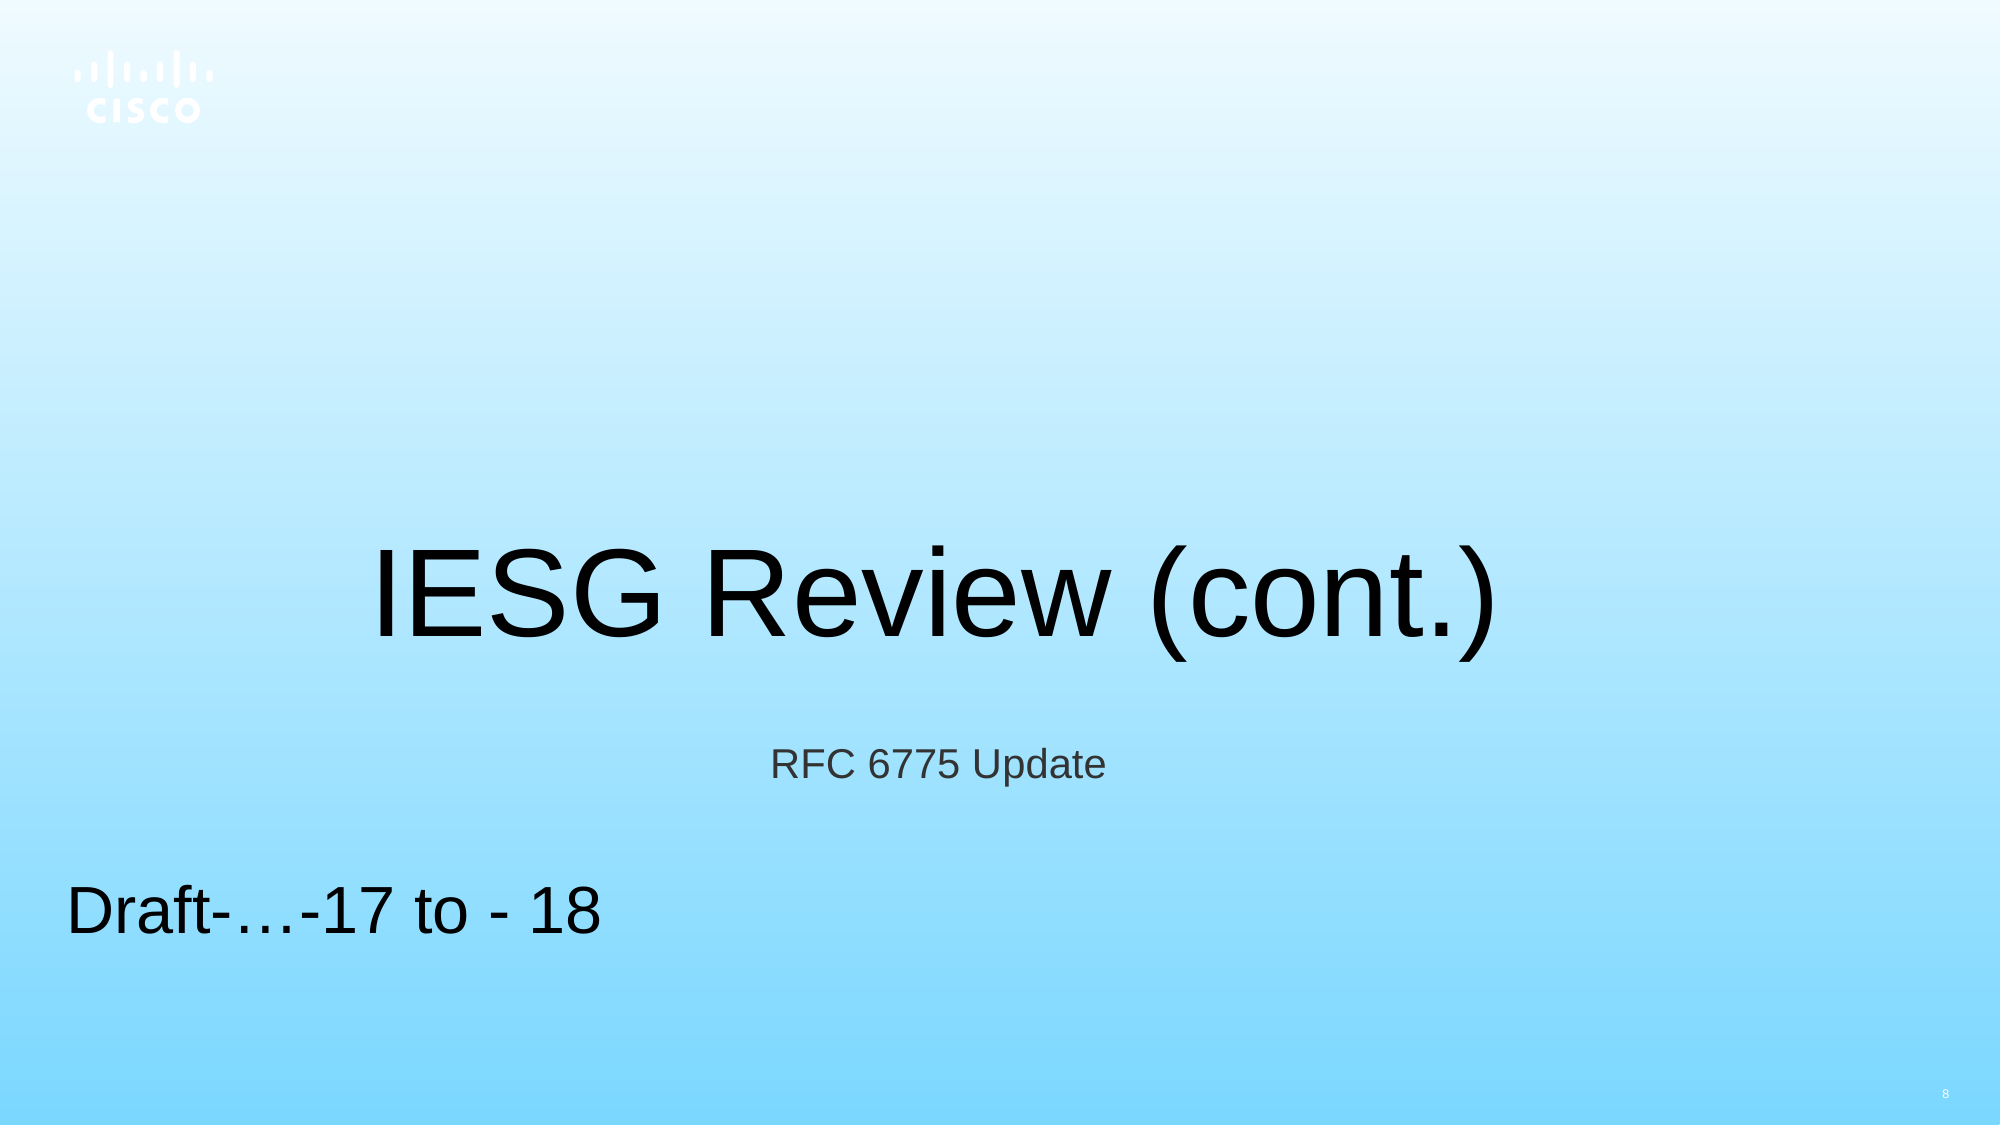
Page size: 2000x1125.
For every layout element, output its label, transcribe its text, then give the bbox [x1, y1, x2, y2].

list Draft-…-17 to - 18 [51, 865, 1826, 928]
subtitle RFC 6775 Update [51, 732, 1826, 796]
title IESG Review (cont.) [48, 202, 1823, 682]
